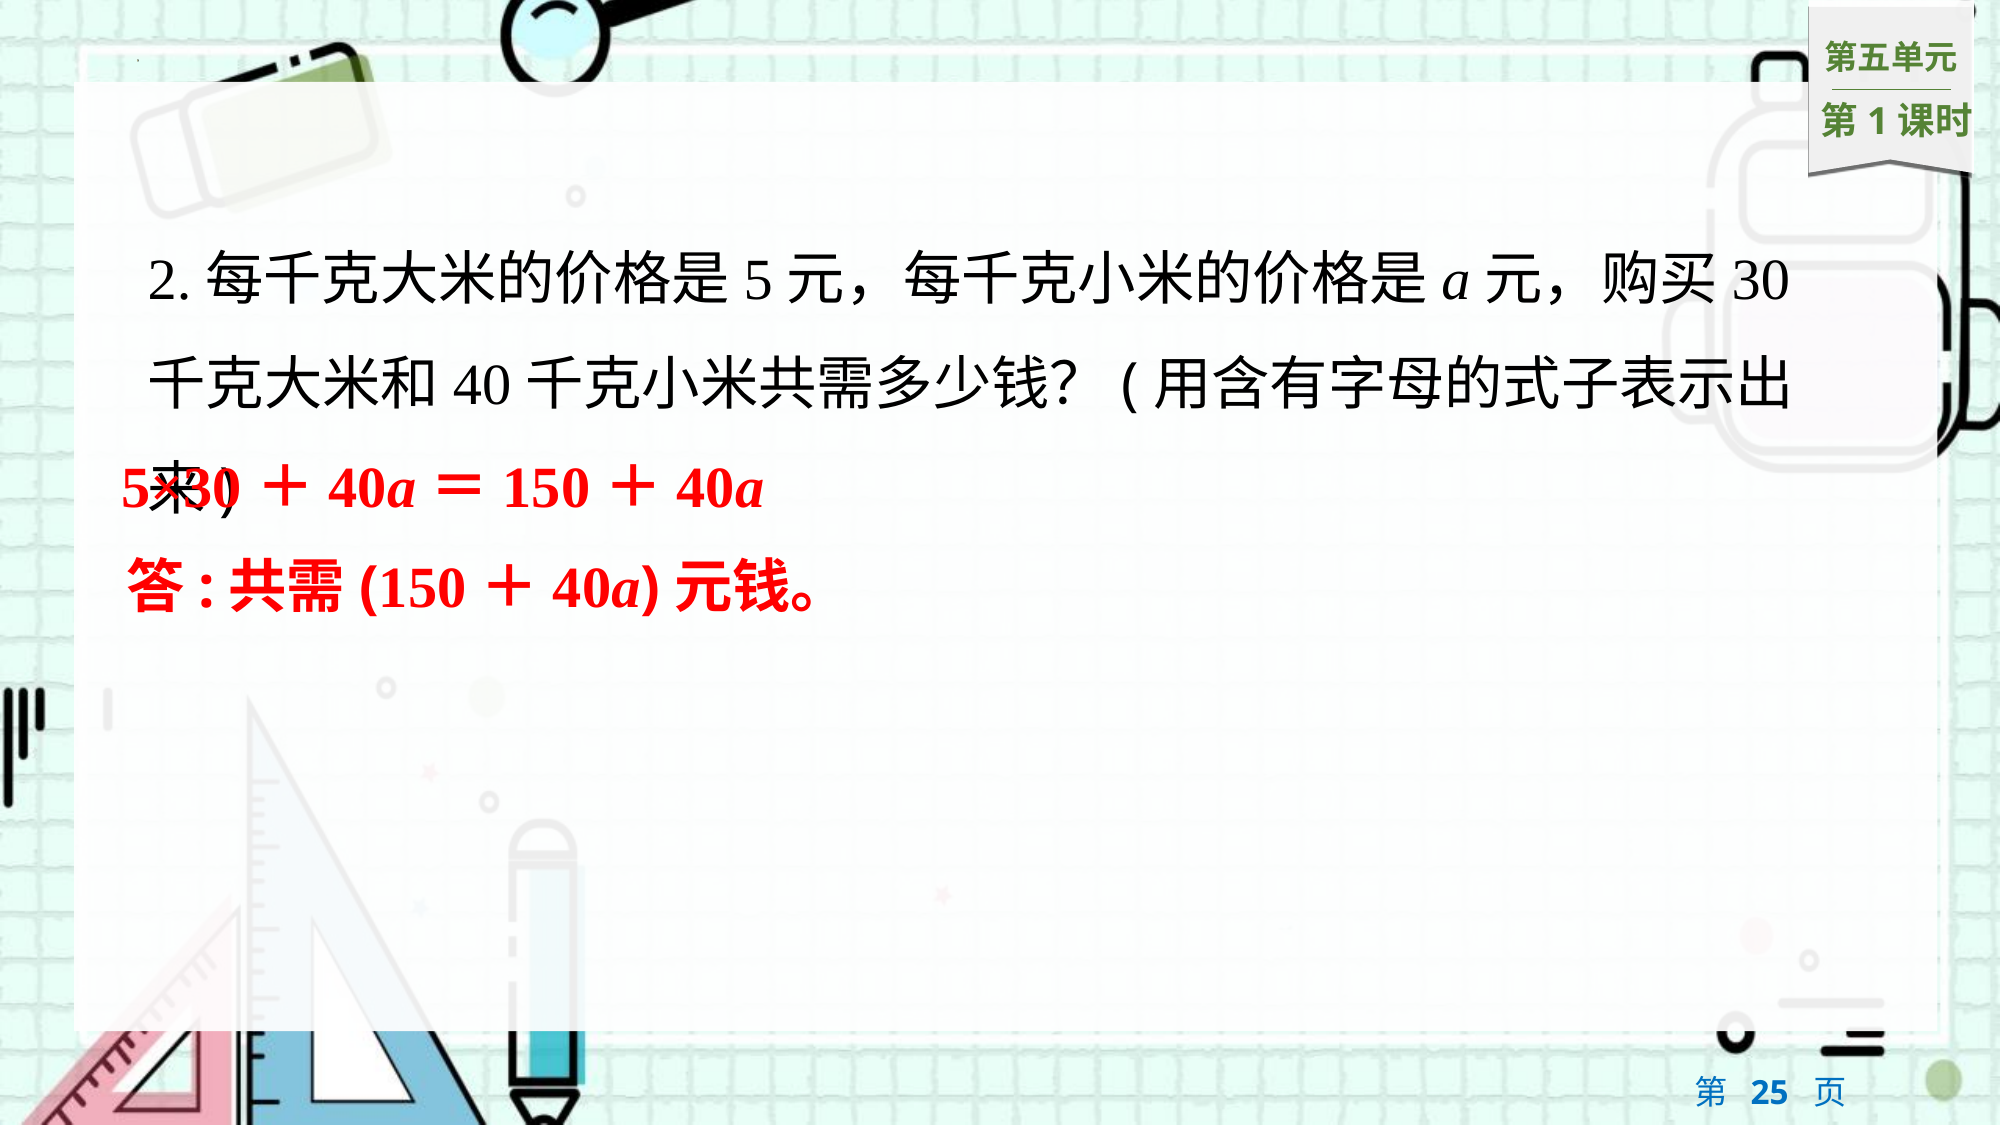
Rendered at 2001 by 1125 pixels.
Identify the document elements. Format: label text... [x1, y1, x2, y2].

text_box 5×30＋40a＝150＋40a [121, 413, 765, 519]
picture [0, 0, 2000, 1125]
text_box 答:共需(150＋40a)元钱。 [126, 514, 850, 620]
picture [1938, 168, 1971, 176]
text_box 2.每千克大米的价格是5元，每千克小米的价格是a元，购买30千克大米和40千克小米共需多少钱？(用含有字母的式子表示出来) [147, 206, 1853, 522]
